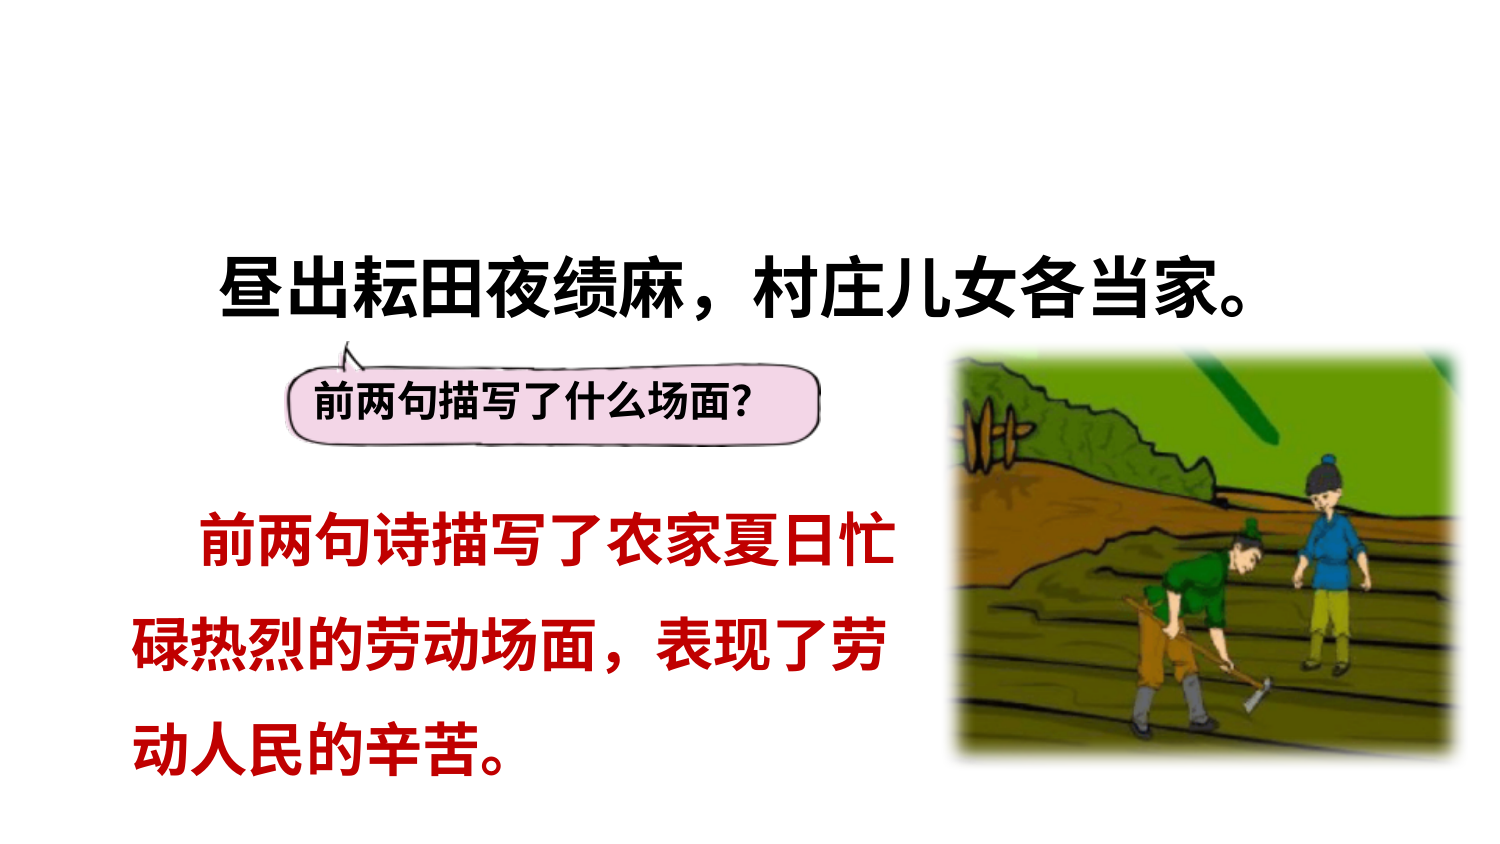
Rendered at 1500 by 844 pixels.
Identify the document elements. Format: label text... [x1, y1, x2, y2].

text_box 昼出耘田夜绩麻，村庄儿女各当家。 [203, 198, 1302, 334]
text_box 前两句诗描写了农家夏日忙碌热烈的劳动场面，表现了劳动人民的辛苦。 [116, 461, 941, 791]
picture [940, 340, 1470, 772]
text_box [284, 341, 821, 447]
